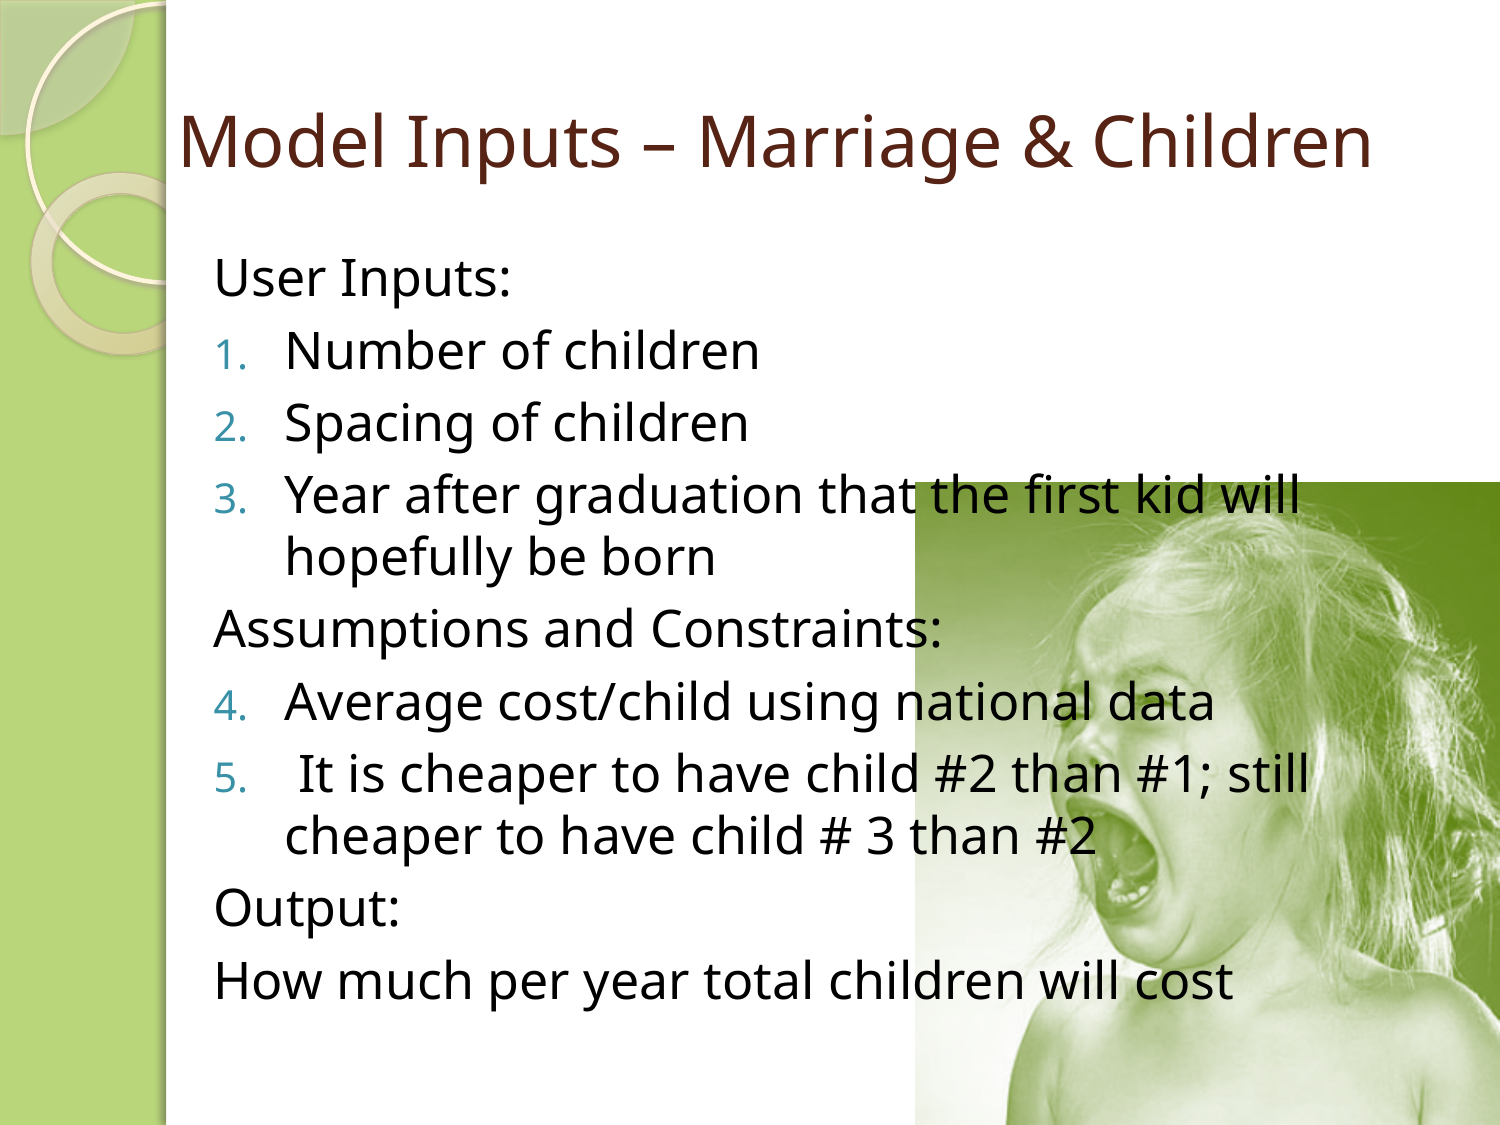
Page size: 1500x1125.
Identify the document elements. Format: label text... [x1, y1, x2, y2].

list User Inputs: Number of children Spacing of children Year after graduation that the first kid will hopefully be born Assumptions and Constraints: Average cost/child using national data It is cheaper to have child #2 than #1; still cheaper to have child # 3 than #2 Output: How much per year total children will cost [187, 237, 1413, 1025]
picture [915, 482, 1500, 1125]
title Model Inputs – Marriage & Children [162, 45, 1393, 233]
